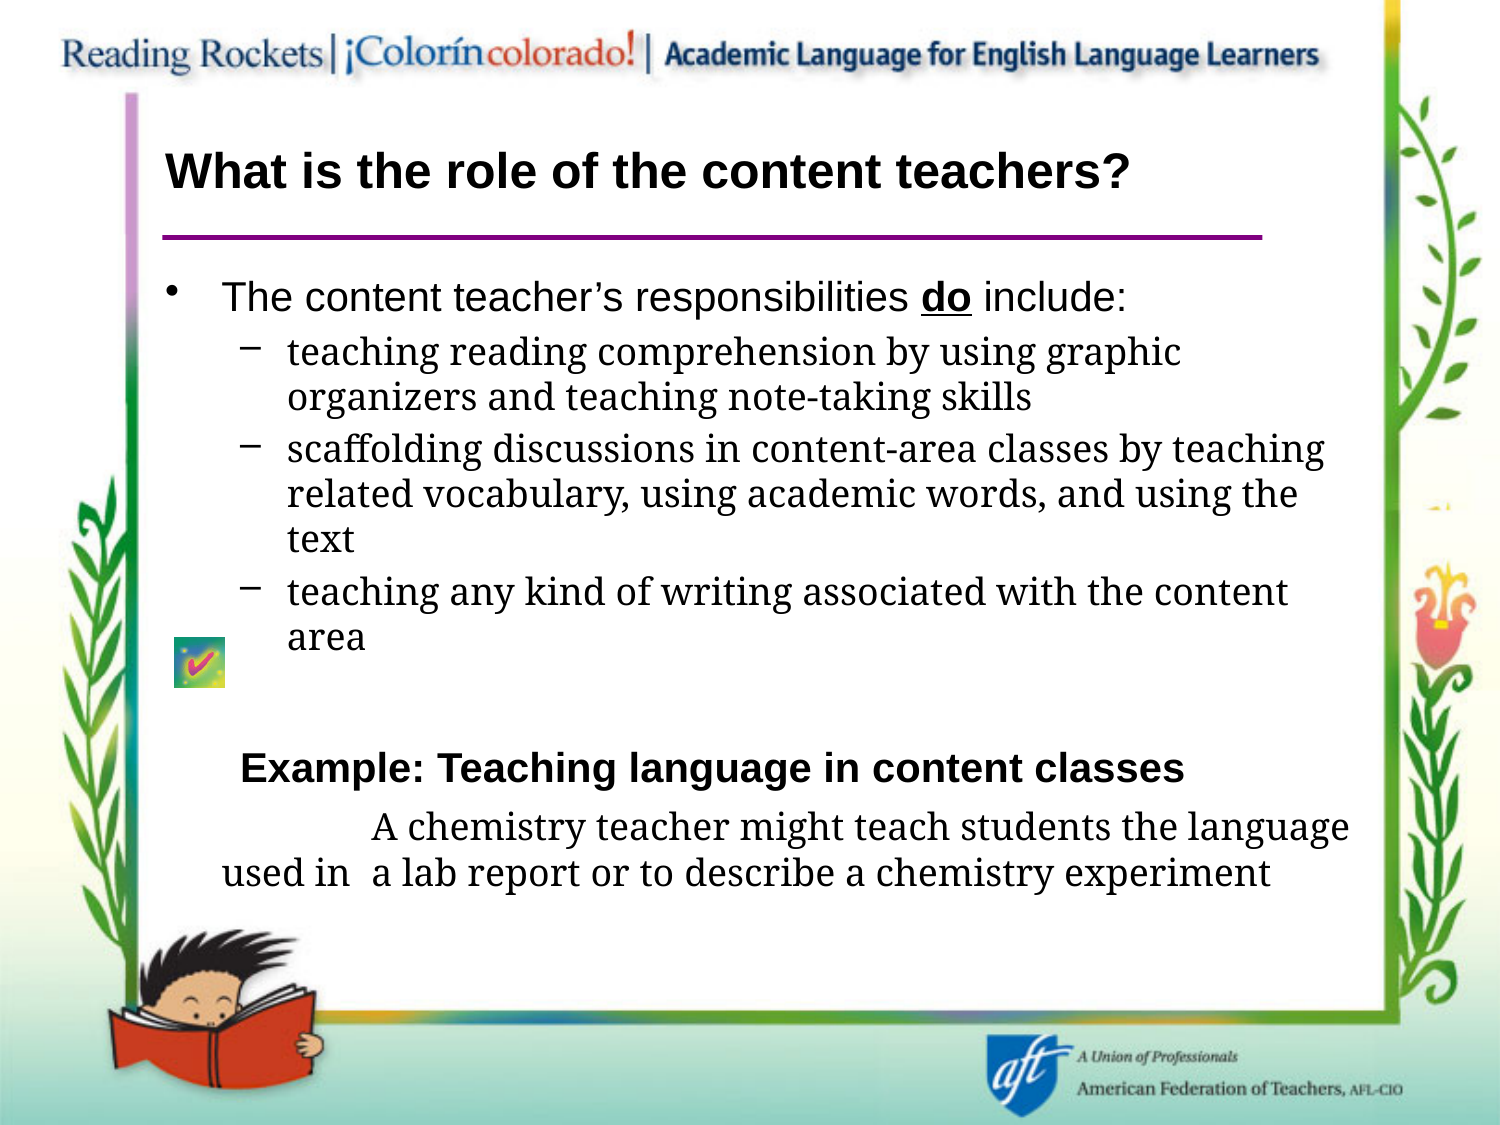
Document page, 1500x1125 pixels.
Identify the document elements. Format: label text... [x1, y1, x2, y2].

list The content teacher’s responsibilities do include: teaching reading comprehension by using graphic organizers and teaching note-taking skills scaffolding discussions in content-area classes by teaching related vocabulary, using academic words, and using the text teaching any kind of writing associated with the content area Example: Teaching language in content classes A chemistry teacher might teach students the language used in a lab report or to describe a chemistry experiment [149, 262, 1376, 1006]
title What is the role of the content teachers? [149, 74, 1376, 262]
picture [0, 0, 1500, 1125]
